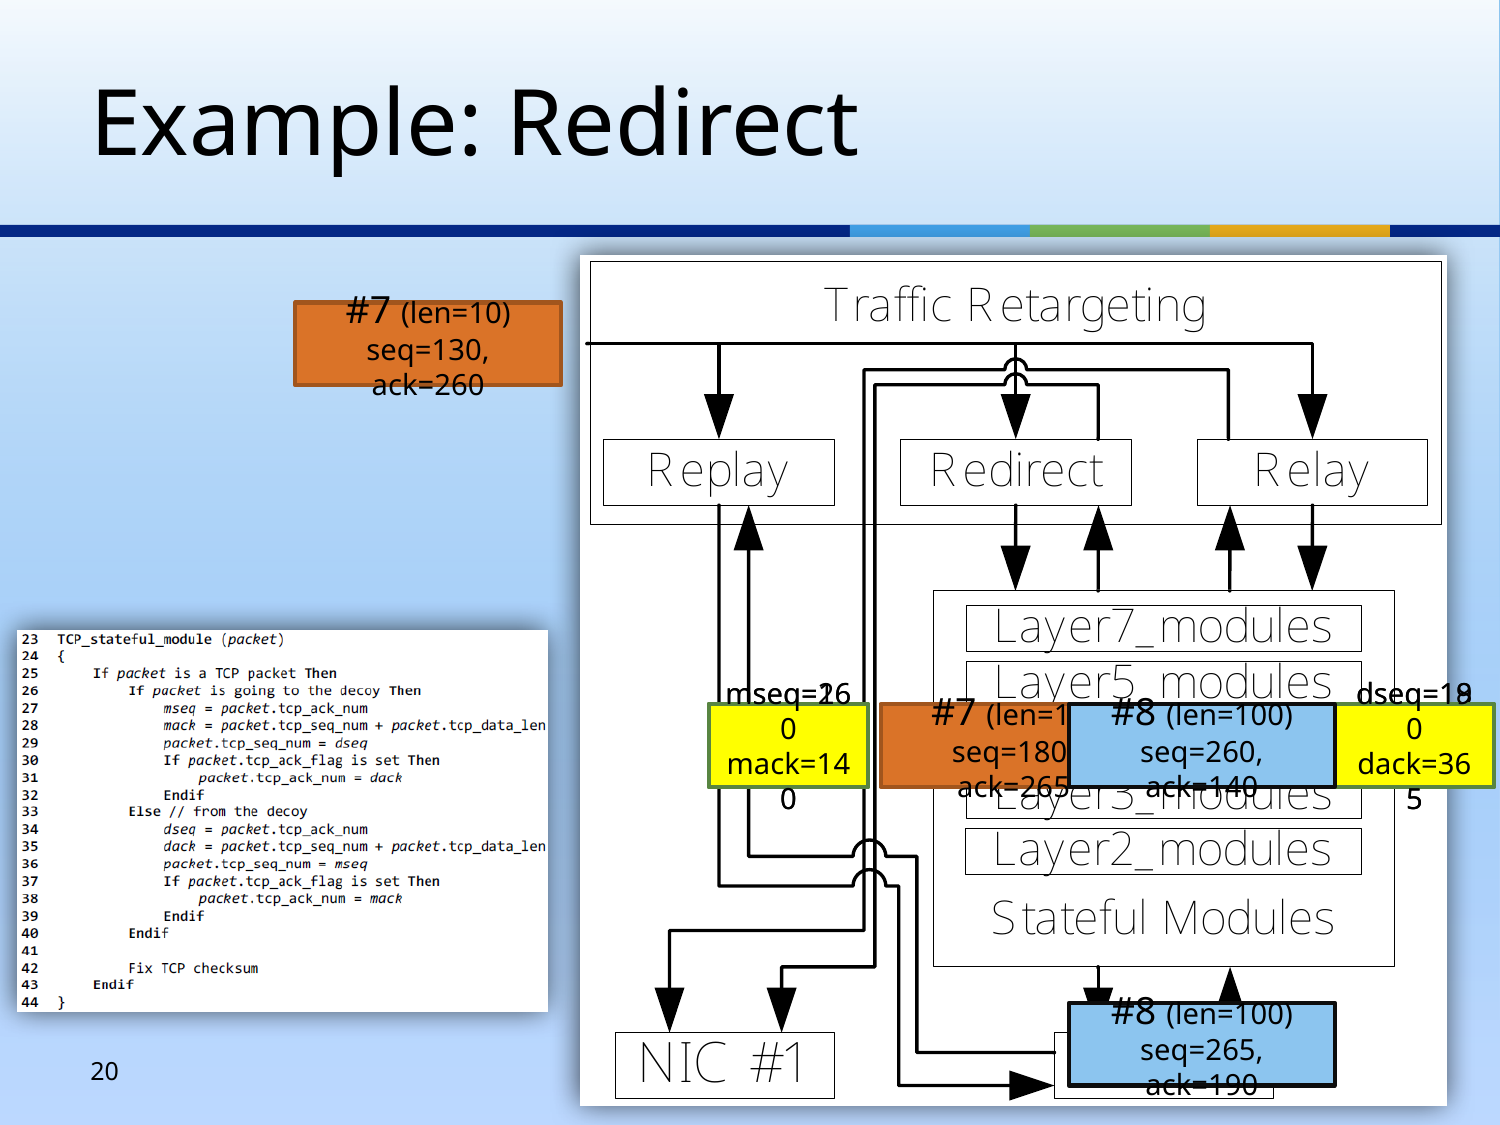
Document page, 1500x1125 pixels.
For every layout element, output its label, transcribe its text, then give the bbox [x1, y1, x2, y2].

text_box dseq=190 dack=365 [1448, 702, 1496, 789]
text_box #7 (len=10) seq=130, ack=260 [293, 300, 563, 387]
title Example: Redirect [75, 24, 1425, 213]
slide_number 20 [75, 1042, 426, 1103]
picture [579, 254, 1448, 1107]
picture [17, 629, 548, 1012]
